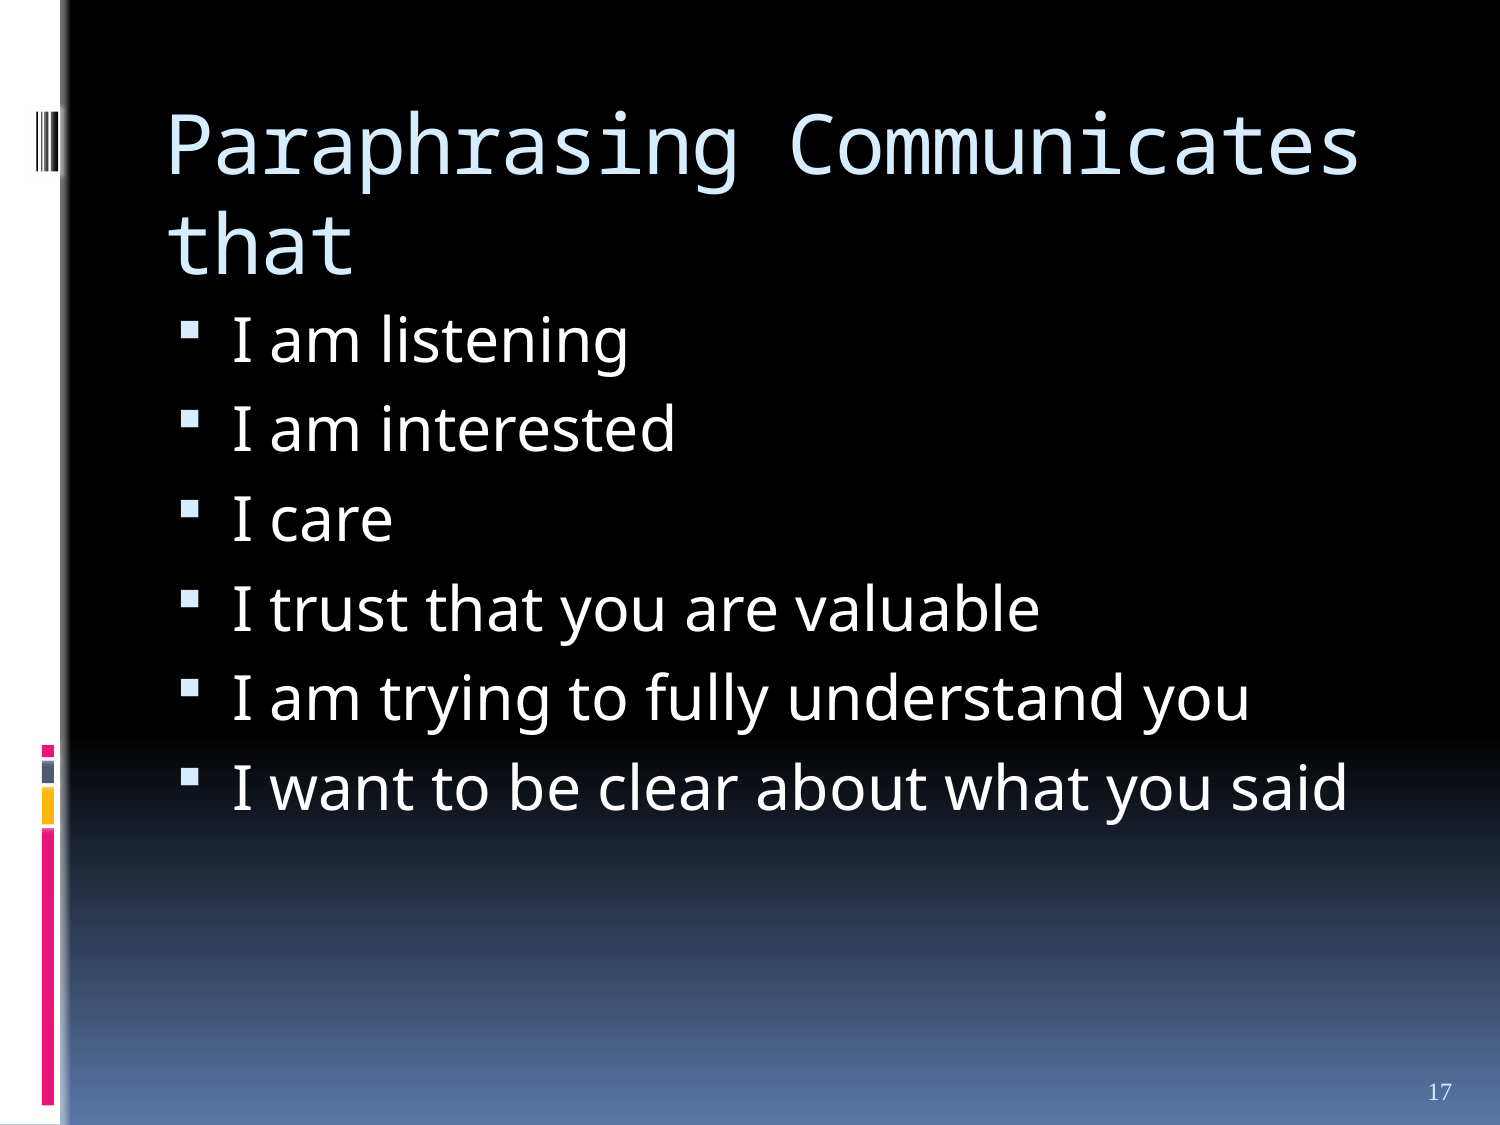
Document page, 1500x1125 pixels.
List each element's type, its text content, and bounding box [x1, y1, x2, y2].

slide_number 17 [1412, 1052, 1488, 1113]
title Paraphrasing Communicates that [150, 83, 1425, 234]
list I am listening I am interested I care I trust that you are valuable I am trying to fully understand you I want to be clear about what you said [150, 292, 1425, 1043]
